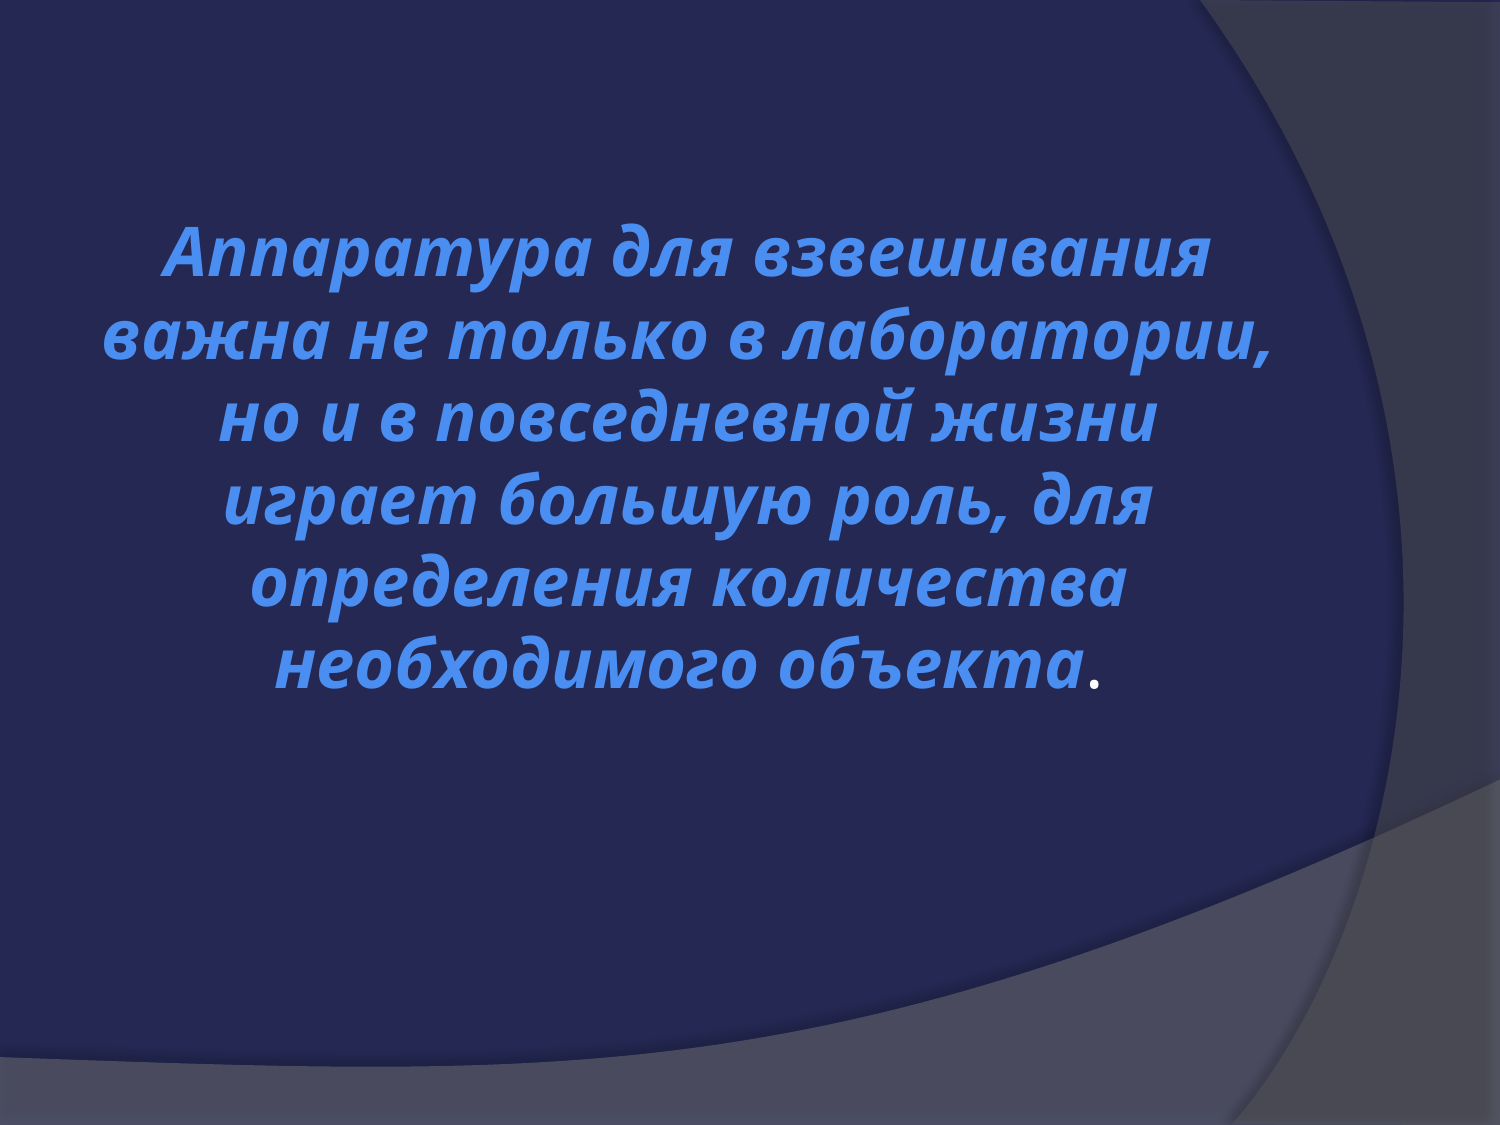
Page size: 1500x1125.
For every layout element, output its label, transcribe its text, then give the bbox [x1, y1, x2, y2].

title Аппаратура для взвешивания важна не только в лаборатории, но и в повседневной жизни играет большую роль, для определения количества необходимого объекта. [76, 361, 1302, 550]
